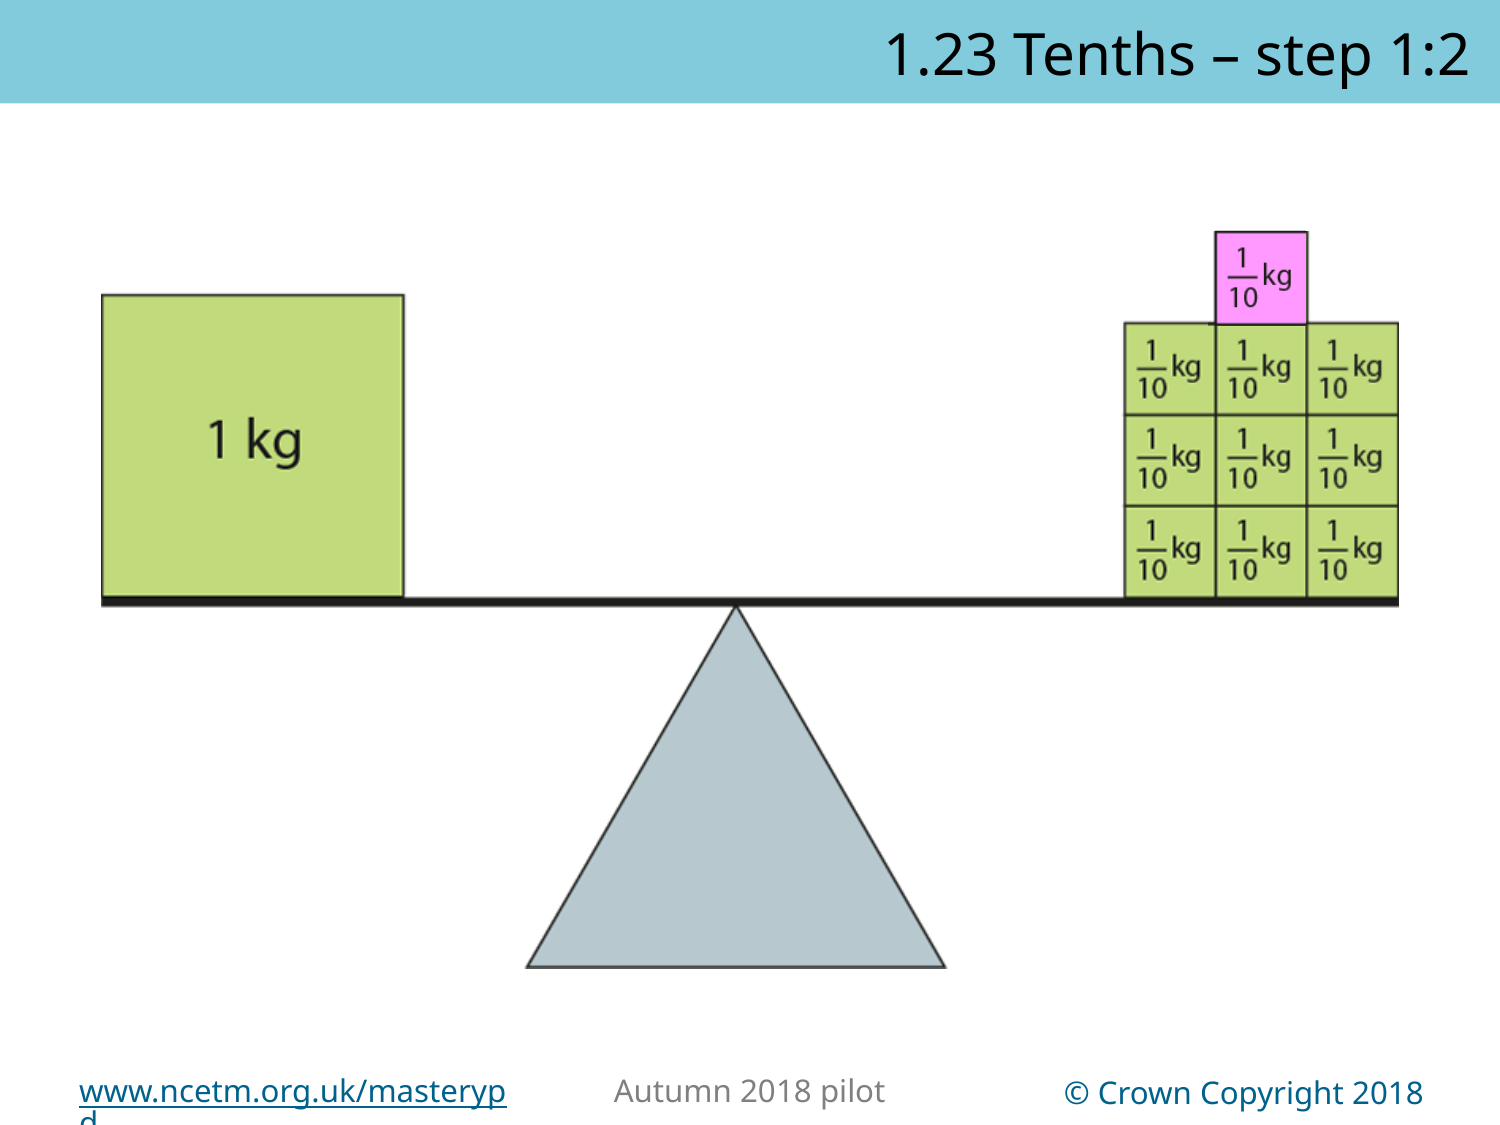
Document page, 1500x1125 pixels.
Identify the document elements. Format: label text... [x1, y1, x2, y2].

picture [101, 230, 1399, 970]
list 1.23 Tenths – step 1:2 [0, 0, 1500, 104]
